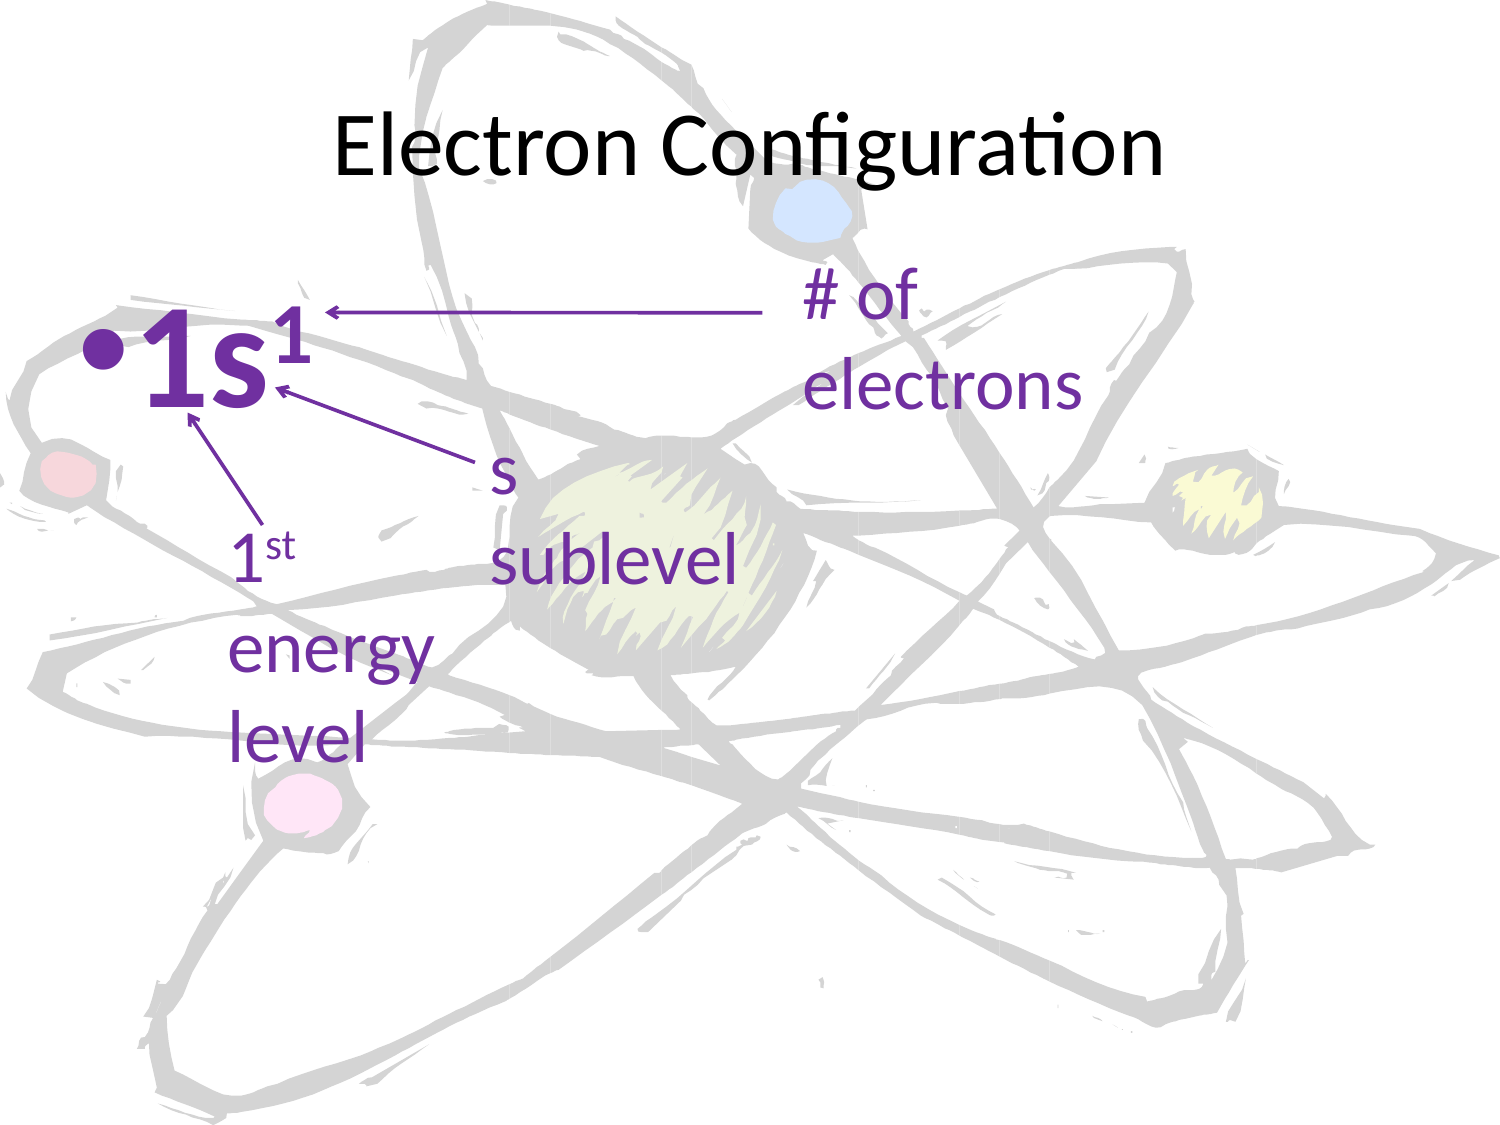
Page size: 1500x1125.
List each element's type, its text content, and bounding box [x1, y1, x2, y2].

text_box # of electrons [787, 237, 1138, 433]
title Electron Configuration [75, 45, 1425, 233]
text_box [168, 430, 282, 507]
text_box 1st energy level [212, 499, 463, 785]
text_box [274, 387, 476, 463]
text_box s sublevel [474, 412, 788, 608]
list 1s1 [62, 249, 1413, 993]
